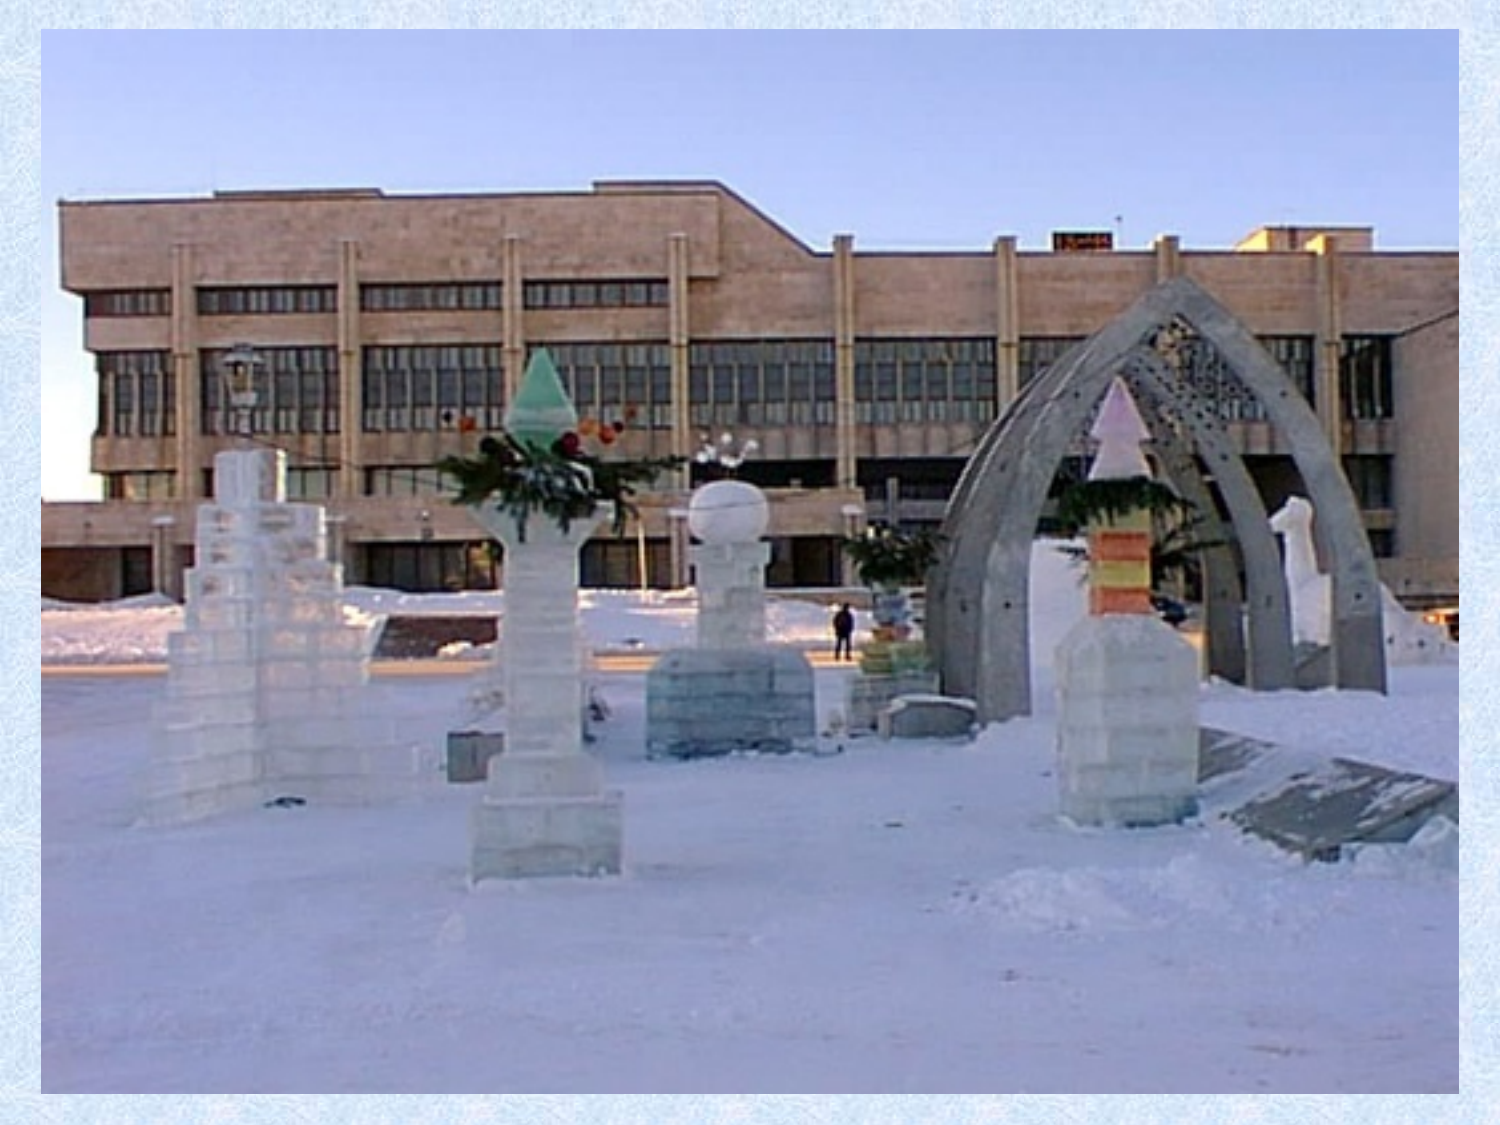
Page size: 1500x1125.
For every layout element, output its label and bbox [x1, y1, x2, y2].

picture [0, 0, 1500, 1125]
list [40, 29, 1460, 1094]
